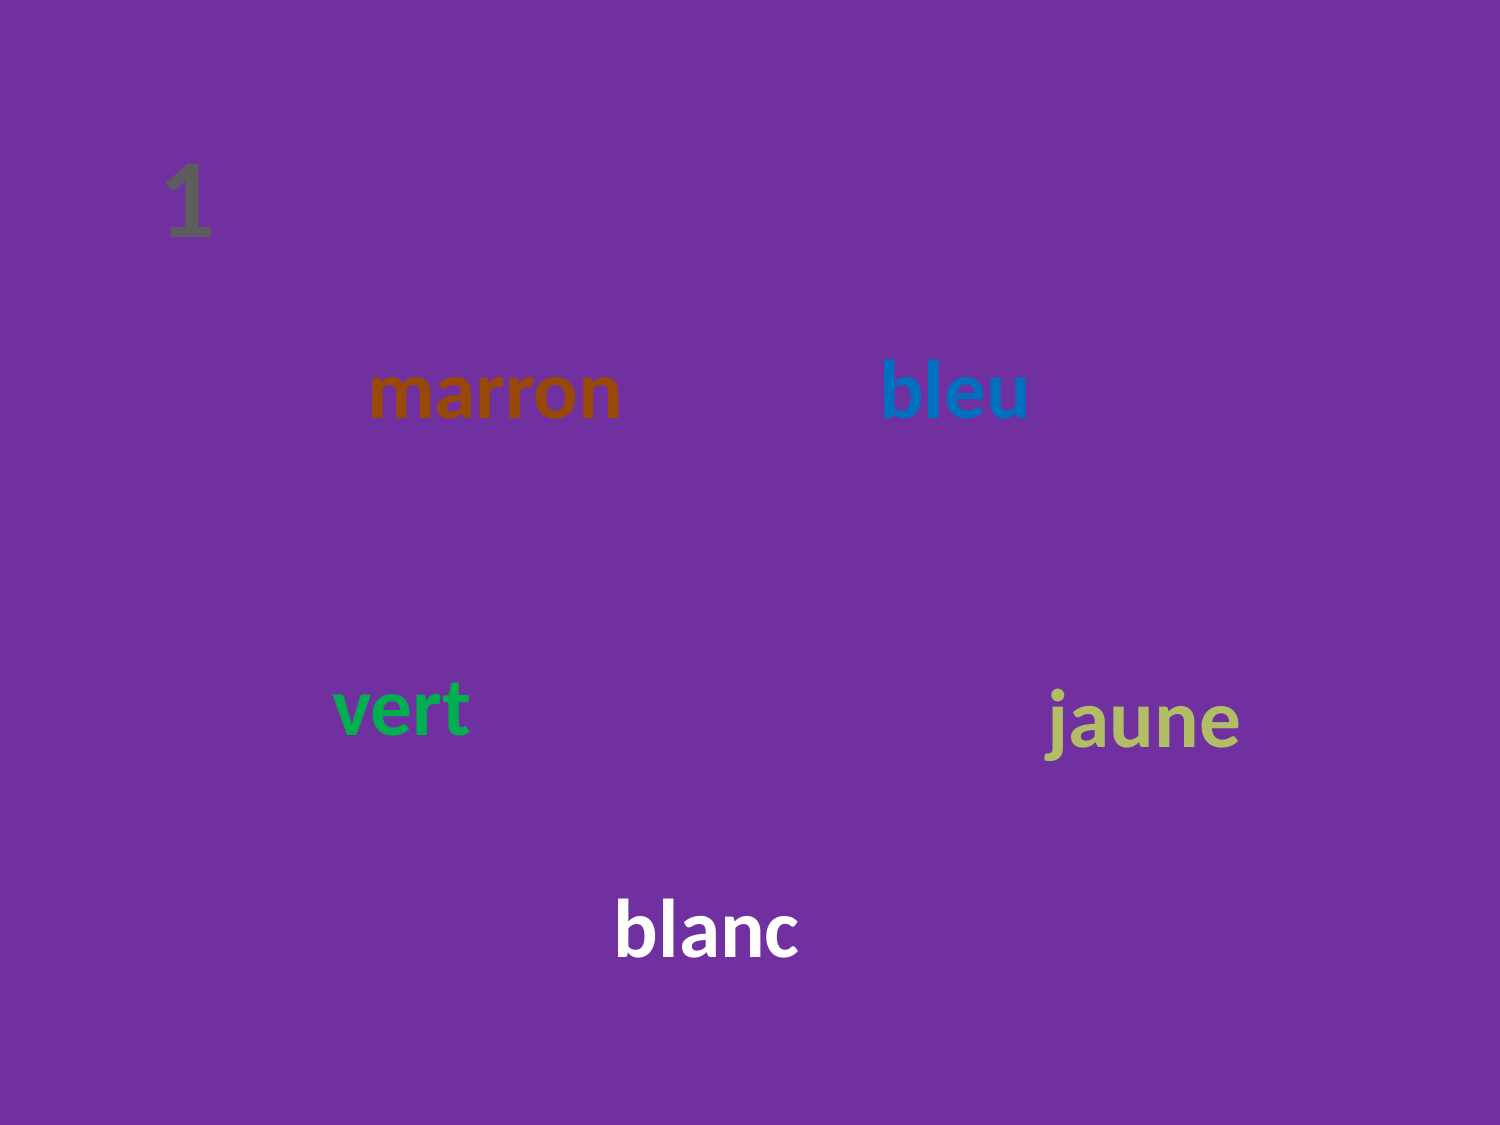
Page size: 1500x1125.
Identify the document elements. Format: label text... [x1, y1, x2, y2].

text_box blanc [598, 867, 815, 982]
text_box bleu [855, 328, 1055, 443]
text_box jaune [1032, 656, 1257, 771]
text_box marron [328, 328, 663, 443]
text_box vert [317, 644, 486, 760]
text_box 1 [105, 117, 270, 267]
